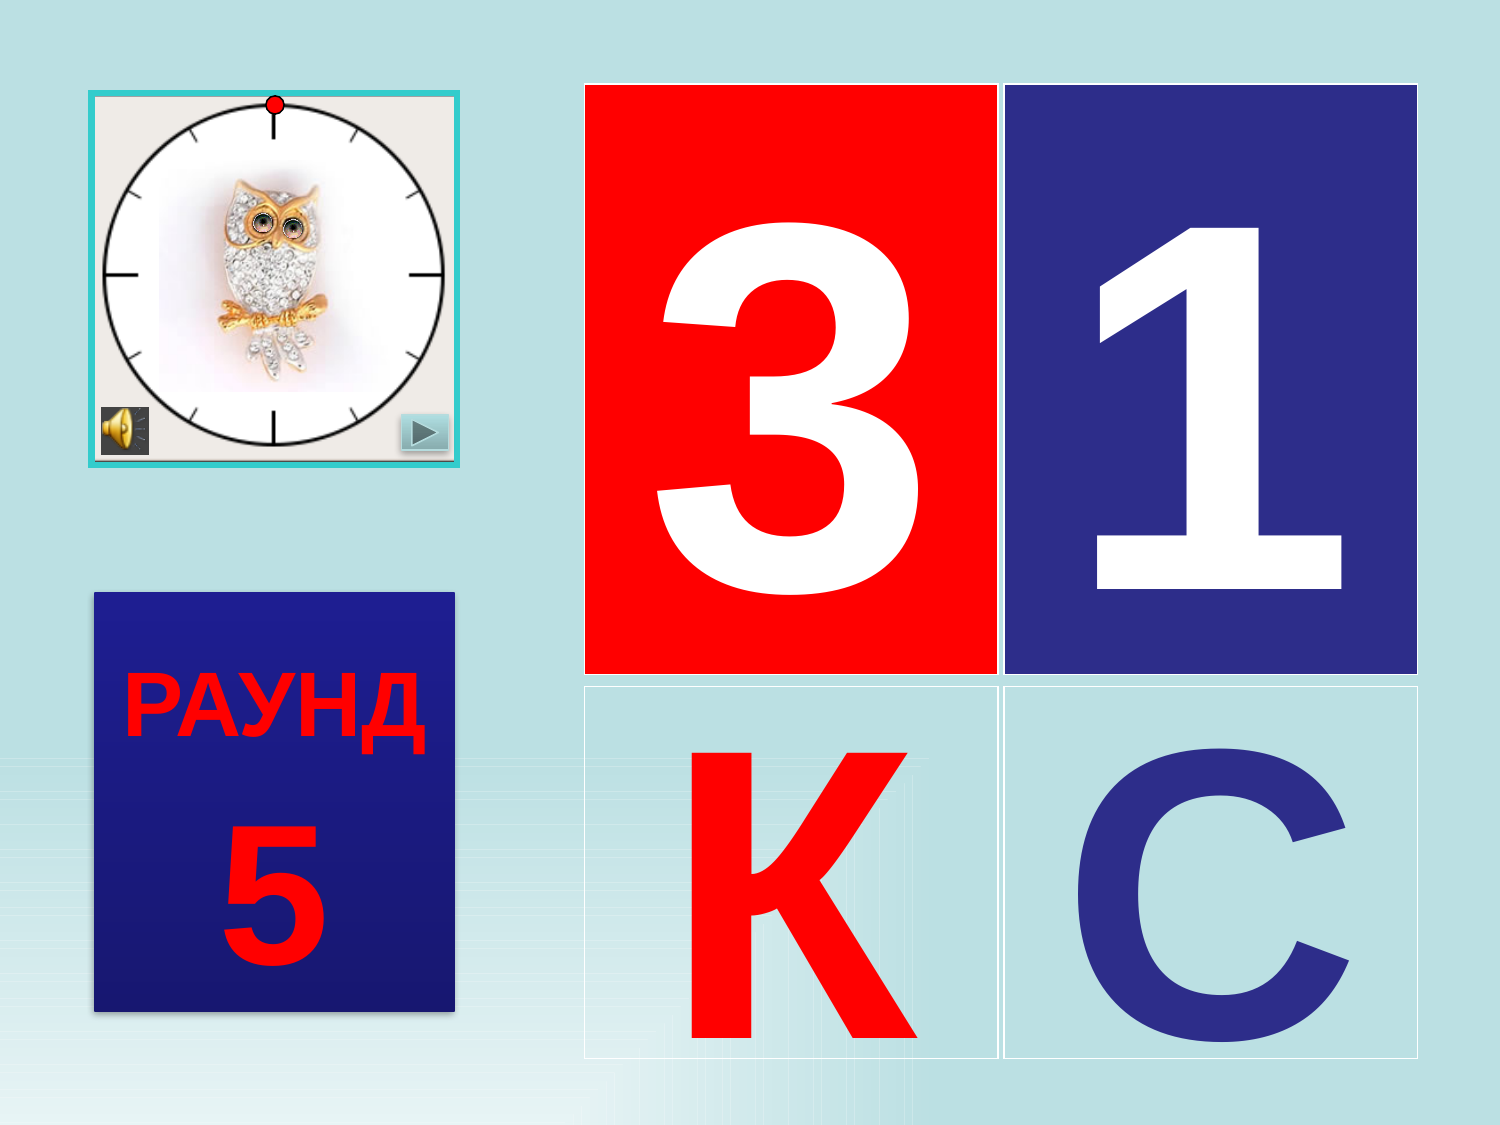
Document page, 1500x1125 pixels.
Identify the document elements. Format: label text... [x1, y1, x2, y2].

text_box К [584, 686, 998, 1059]
text_box 1 [1004, 84, 1418, 675]
text_box С [1004, 686, 1418, 1059]
text_box 3 [584, 84, 999, 675]
text_box РАУНД 5 [94, 592, 455, 1012]
picture [95, 96, 454, 462]
